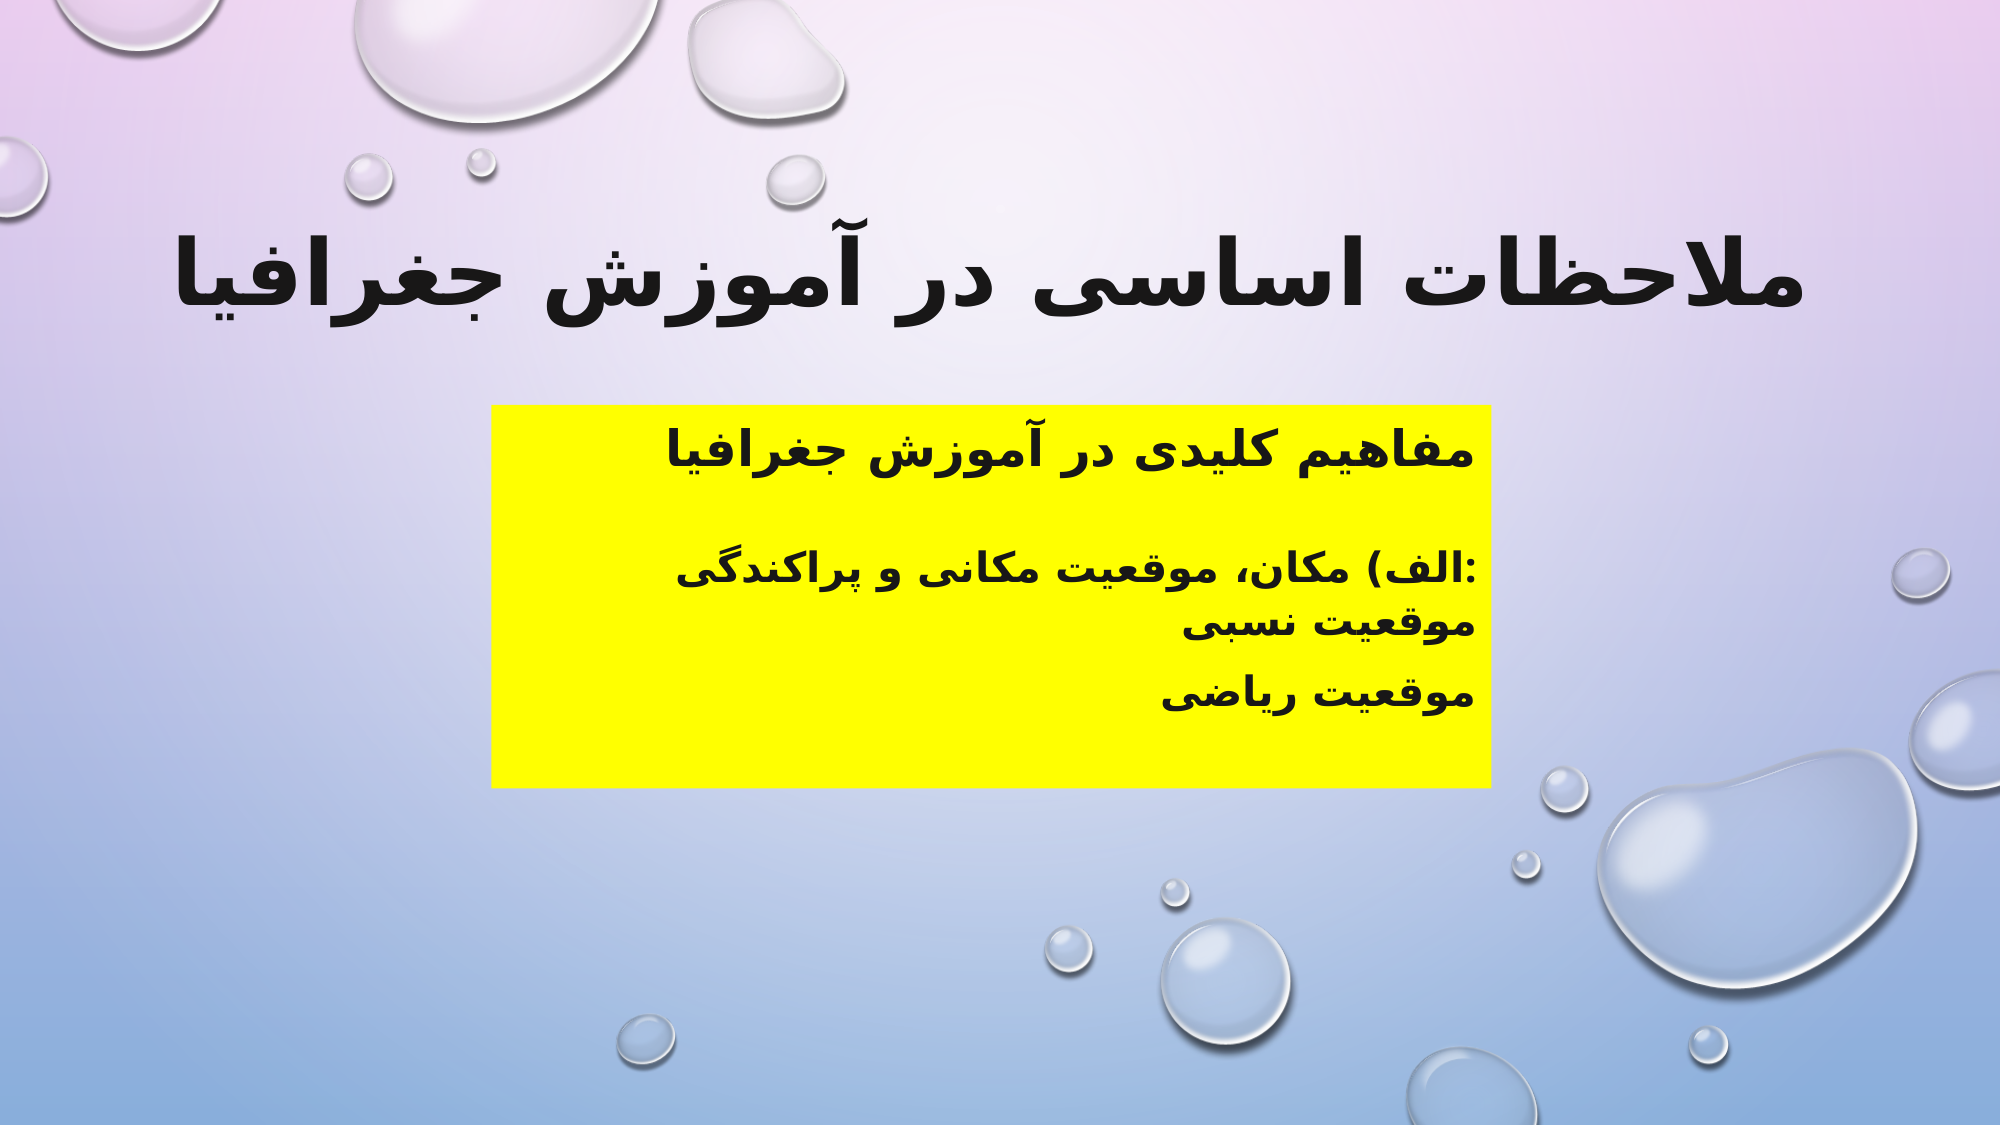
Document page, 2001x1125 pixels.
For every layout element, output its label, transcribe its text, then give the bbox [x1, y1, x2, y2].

text_box مفاهيم کليدی در آموزش جغرافيا الف) مکان، موقعيت مکانی و پراکندگی: موقعيت نسبی موقعيت رياضی [491, 404, 1492, 789]
picture [0, 0, 2000, 1125]
text_box ملاحظات اساسی در آموزش جغرافيا [125, 206, 1858, 332]
